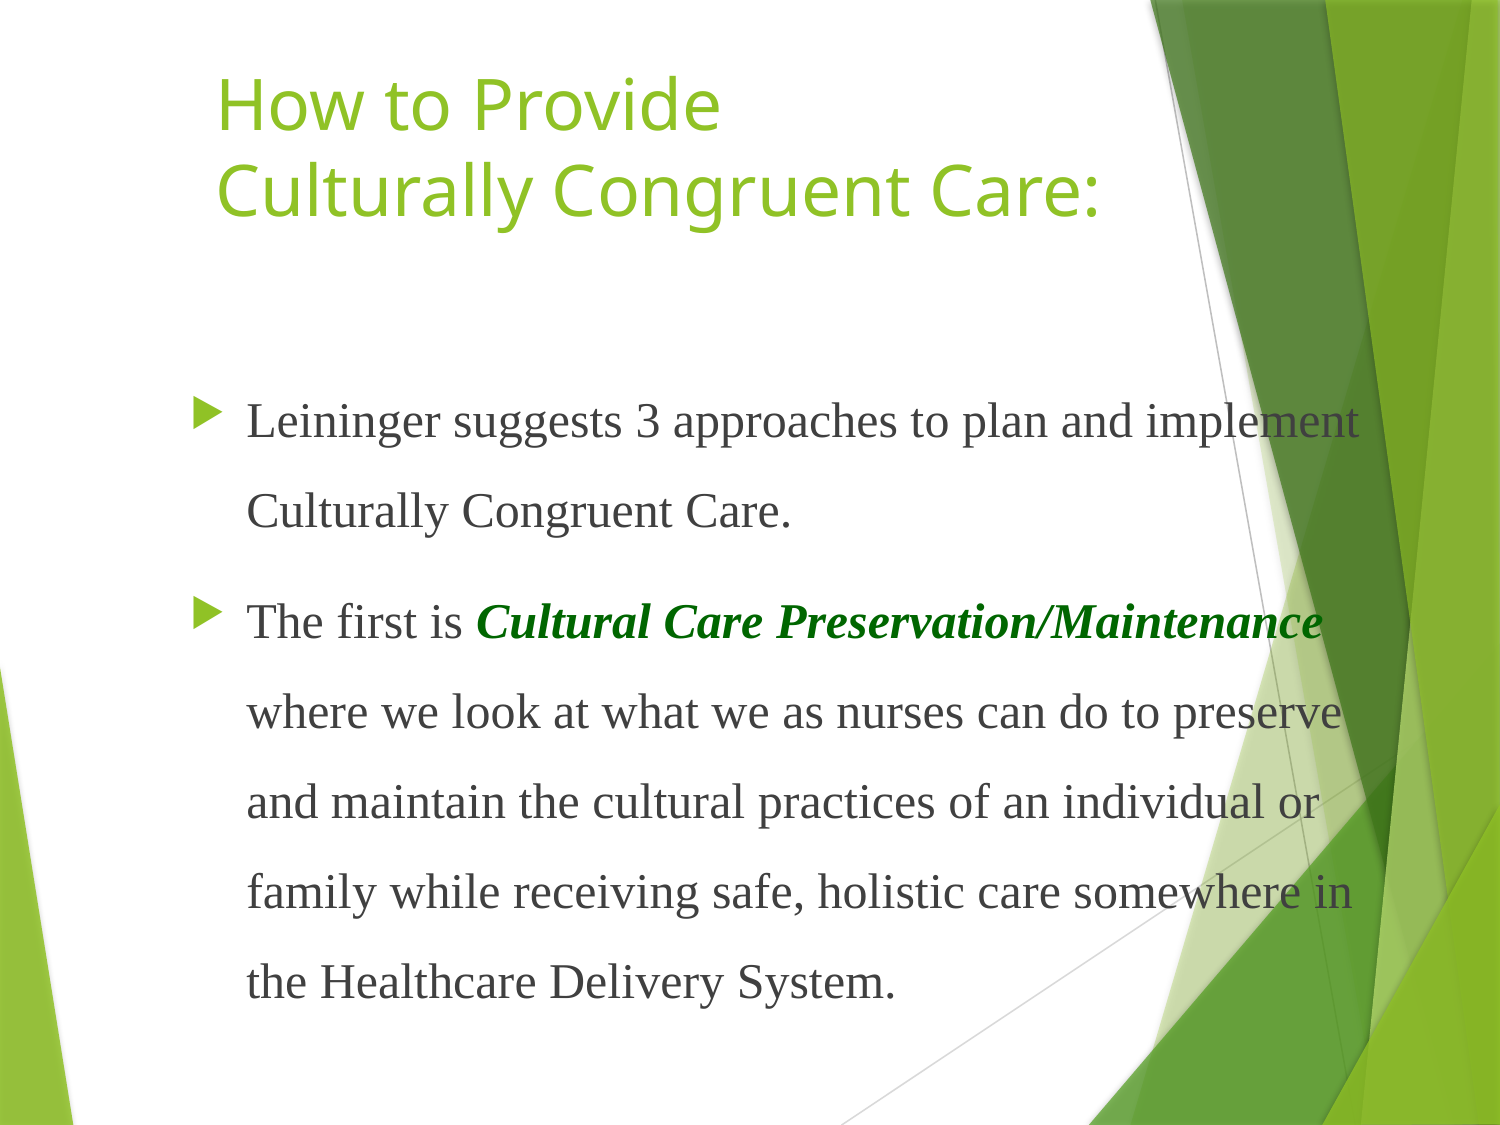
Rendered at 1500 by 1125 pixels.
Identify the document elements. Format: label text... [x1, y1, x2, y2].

list Leininger suggests 3 approaches to plan and implement Culturally Congruent Care. The first is Cultural Care Preservation/Maintenance where we look at what we as nurses can do to preserve and maintain the cultural practices of an individual or family while receiving safe, holistic care somewhere in the Healthcare Delivery System. [174, 350, 1438, 1125]
title How to Provide Culturally Congruent Care: [200, 51, 1438, 240]
